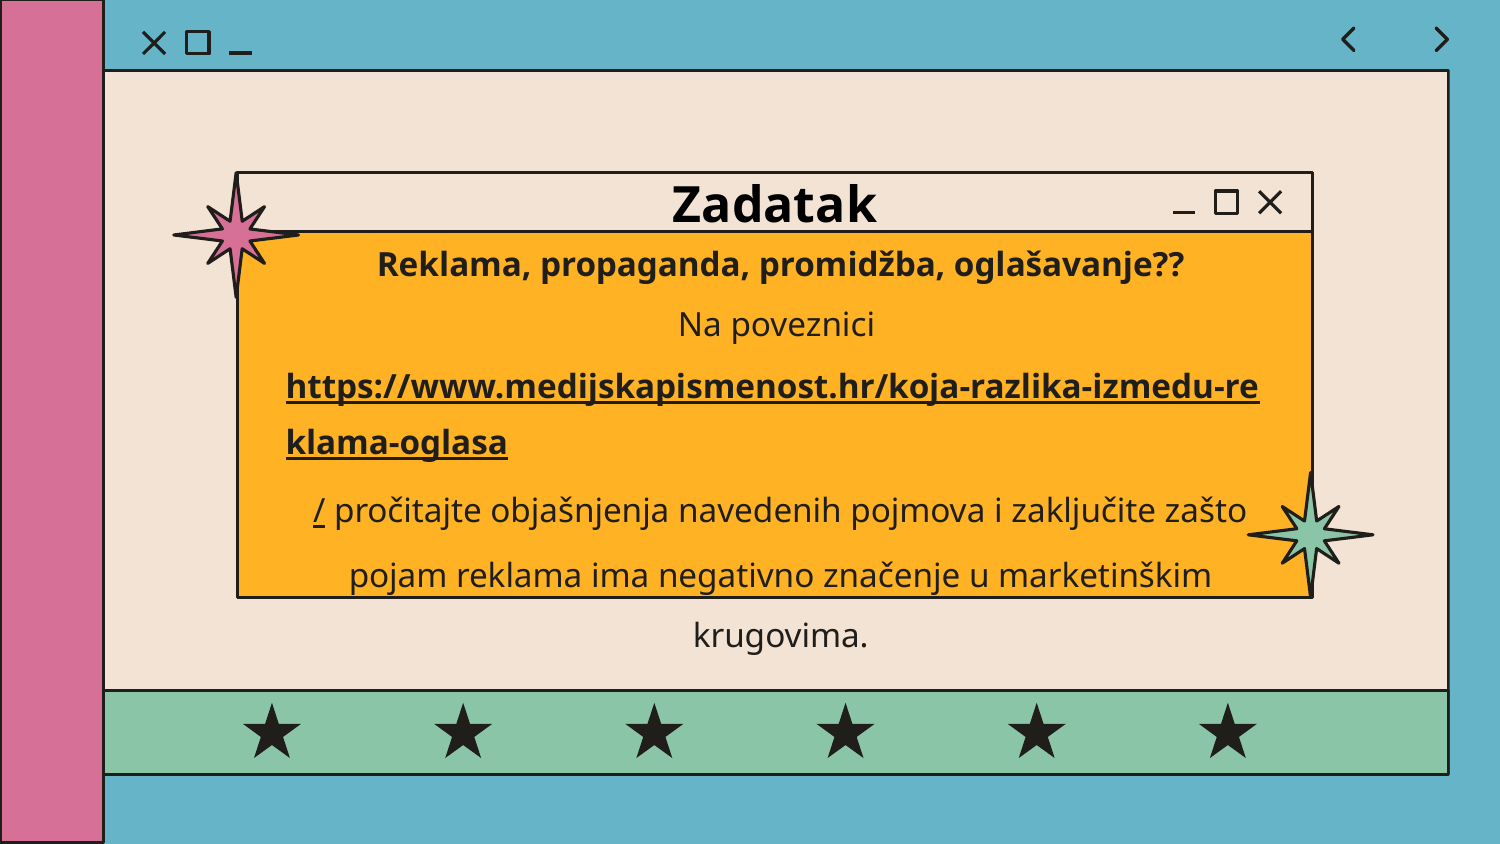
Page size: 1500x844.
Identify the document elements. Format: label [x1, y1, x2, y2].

text_box [173, 205, 232, 265]
text_box [1319, 506, 1373, 564]
text_box [1342, 27, 1355, 52]
text_box [237, 172, 1313, 598]
text_box [1435, 27, 1449, 52]
